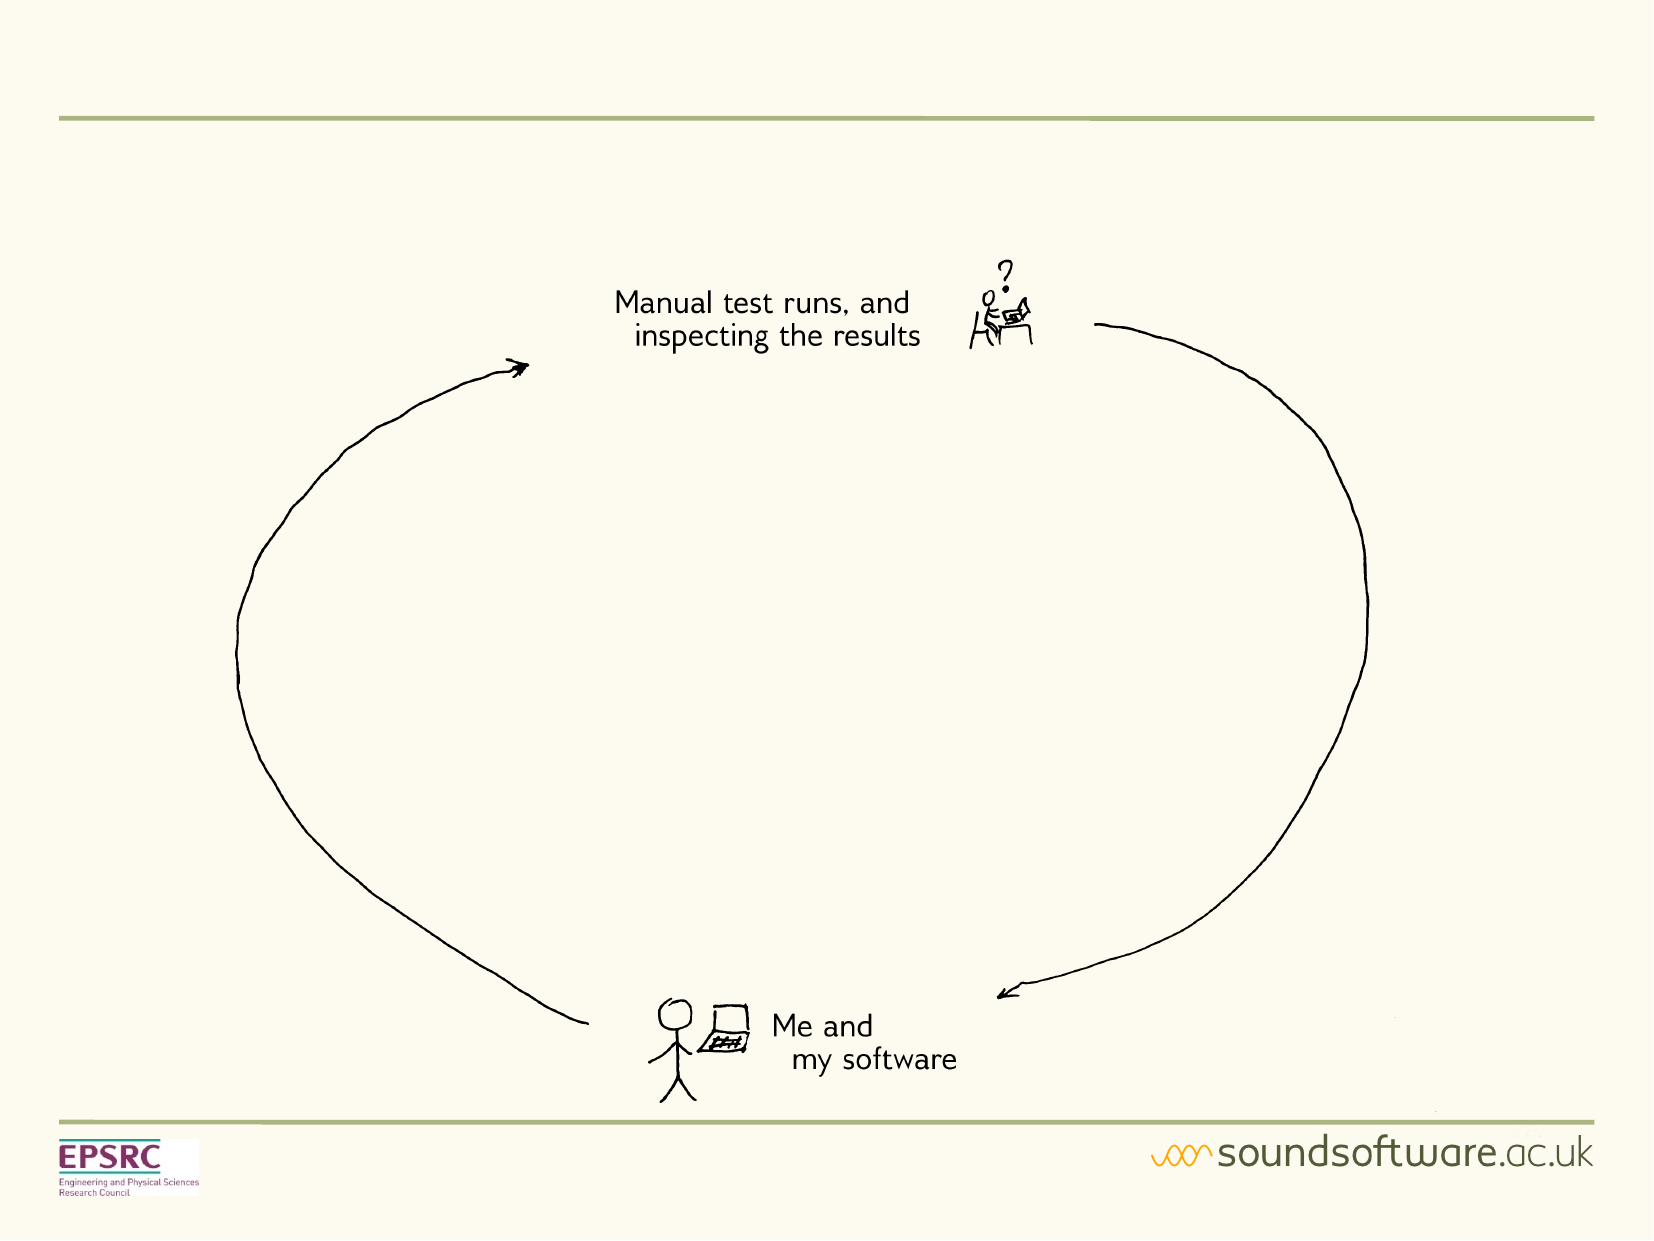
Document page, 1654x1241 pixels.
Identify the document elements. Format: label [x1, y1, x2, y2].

picture [59, 1139, 199, 1196]
picture [109, 118, 1593, 1167]
